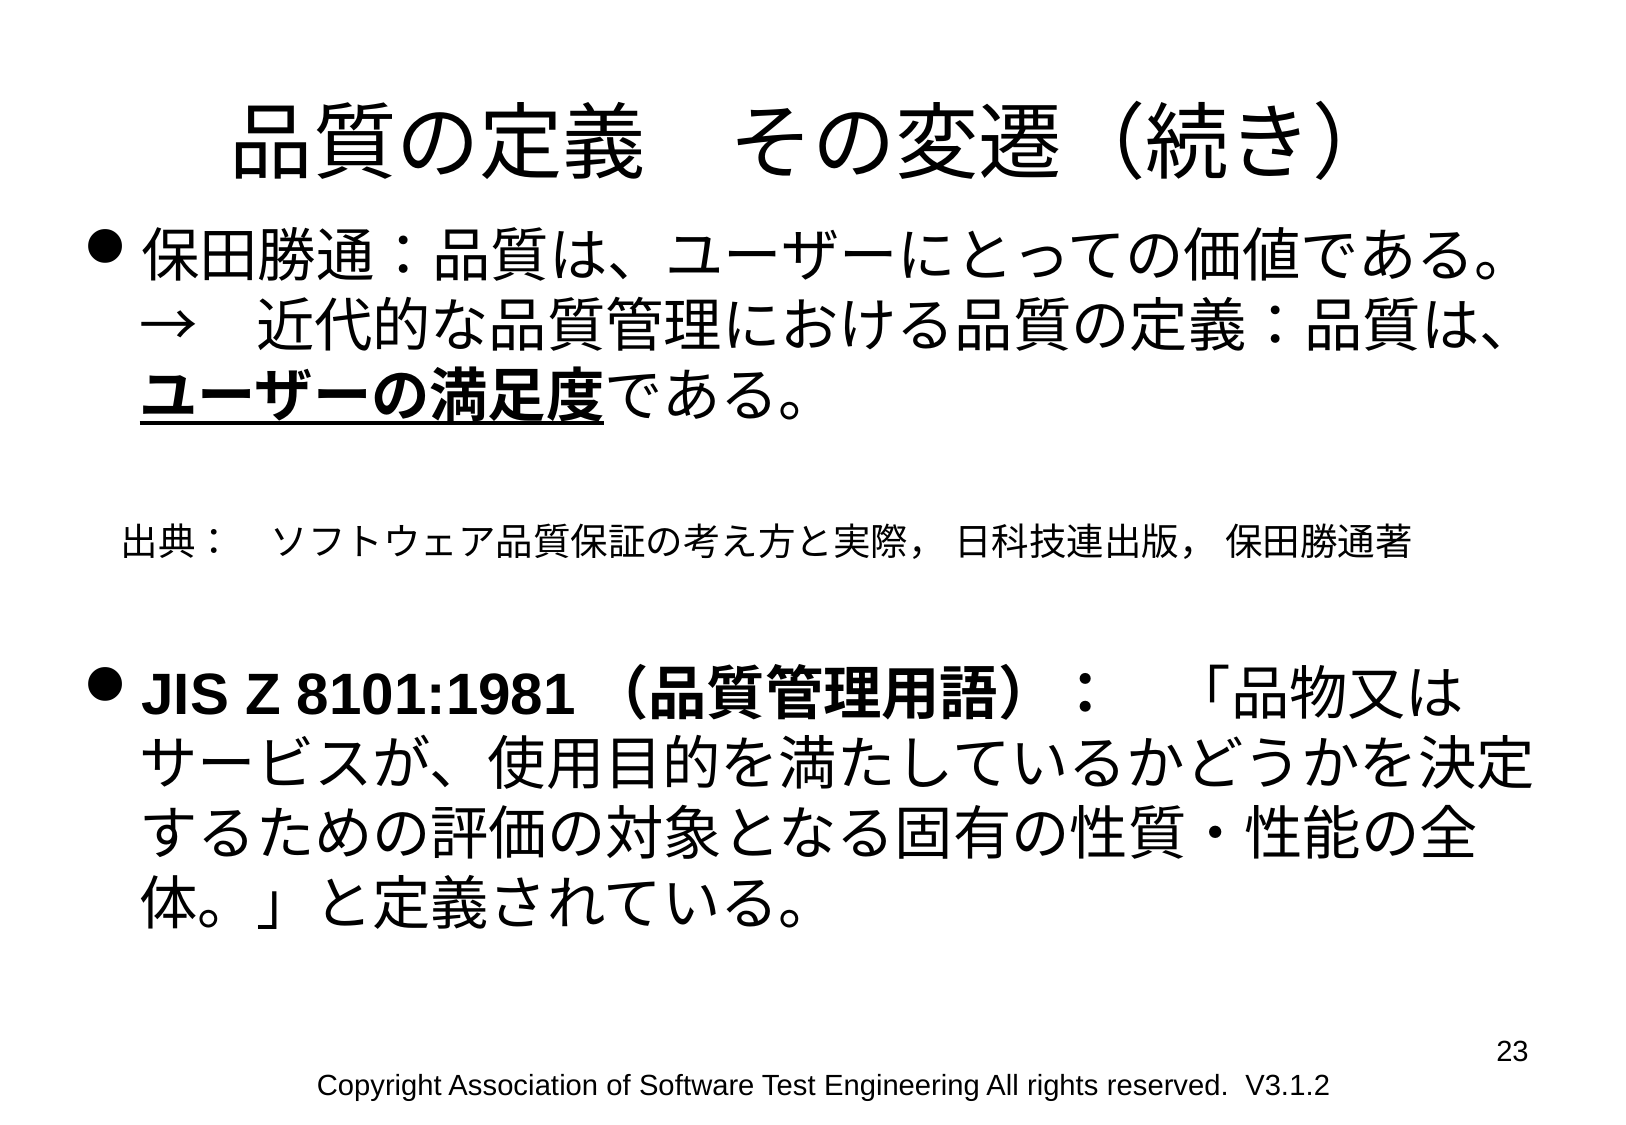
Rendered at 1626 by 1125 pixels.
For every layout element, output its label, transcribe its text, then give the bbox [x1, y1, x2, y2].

list 保田勝通：品質は、ユーザーにとっての価値である。 → 近代的な品質管理における品質の定義：品質は、ユーザーの満足度である。 出典： ソフトウェア品質保証の考え方と実際， 日科技連出版， 保田勝通著 JIS Z 8101:1981（品質管理用語）： 「品物又はサービスが、使用目的を満たしているかどうかを決定するための評価の対象となる固有の性質・性能の全体。」と定義されている。 [68, 210, 1557, 1036]
slide_number 23 [1164, 1024, 1544, 1103]
title 品質の定義 その変遷（続き） [80, 44, 1544, 210]
footer Copyright Association of Software Test Engineering All rights reserved. V3.1.2 [233, 1058, 1164, 1103]
